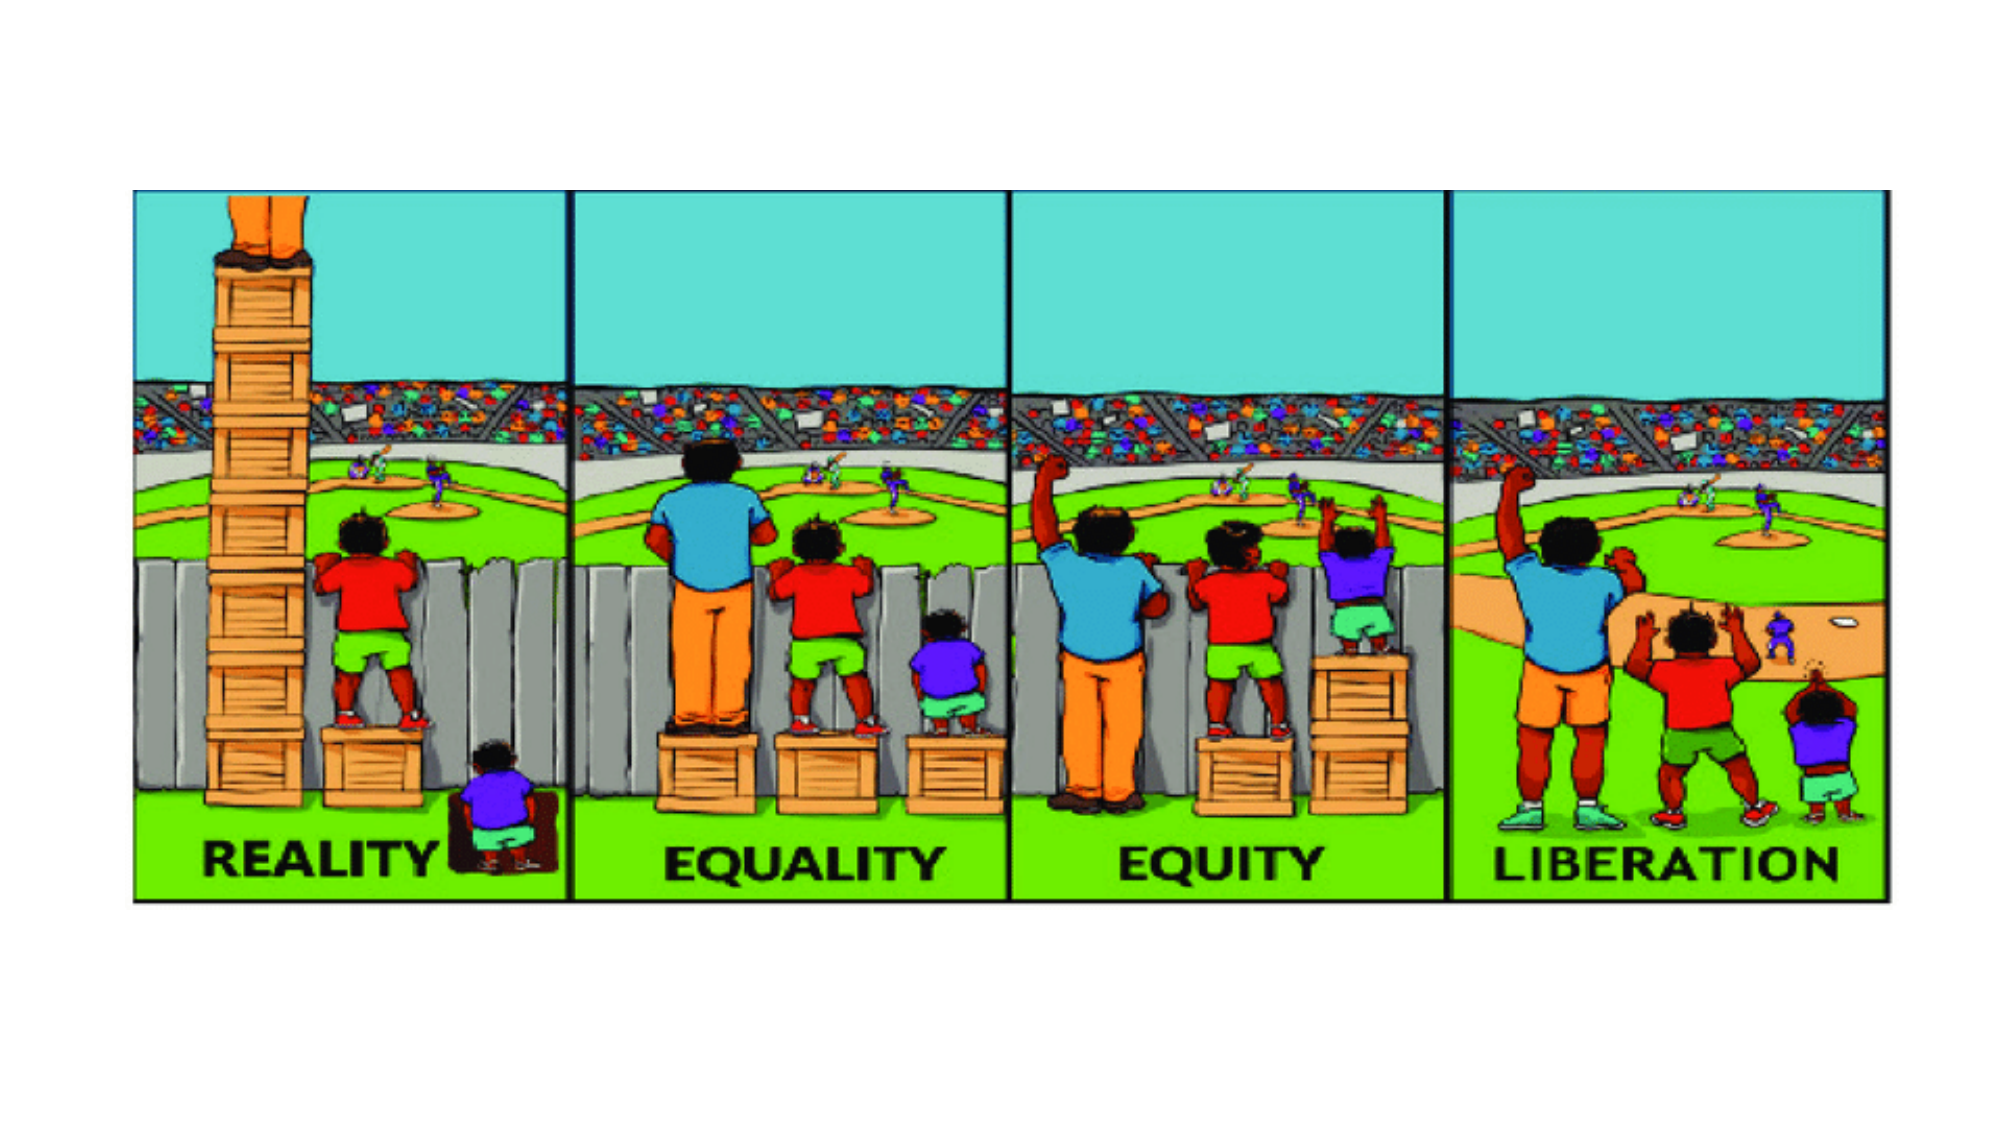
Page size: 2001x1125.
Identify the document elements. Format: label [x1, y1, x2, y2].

picture [125, 190, 1899, 910]
